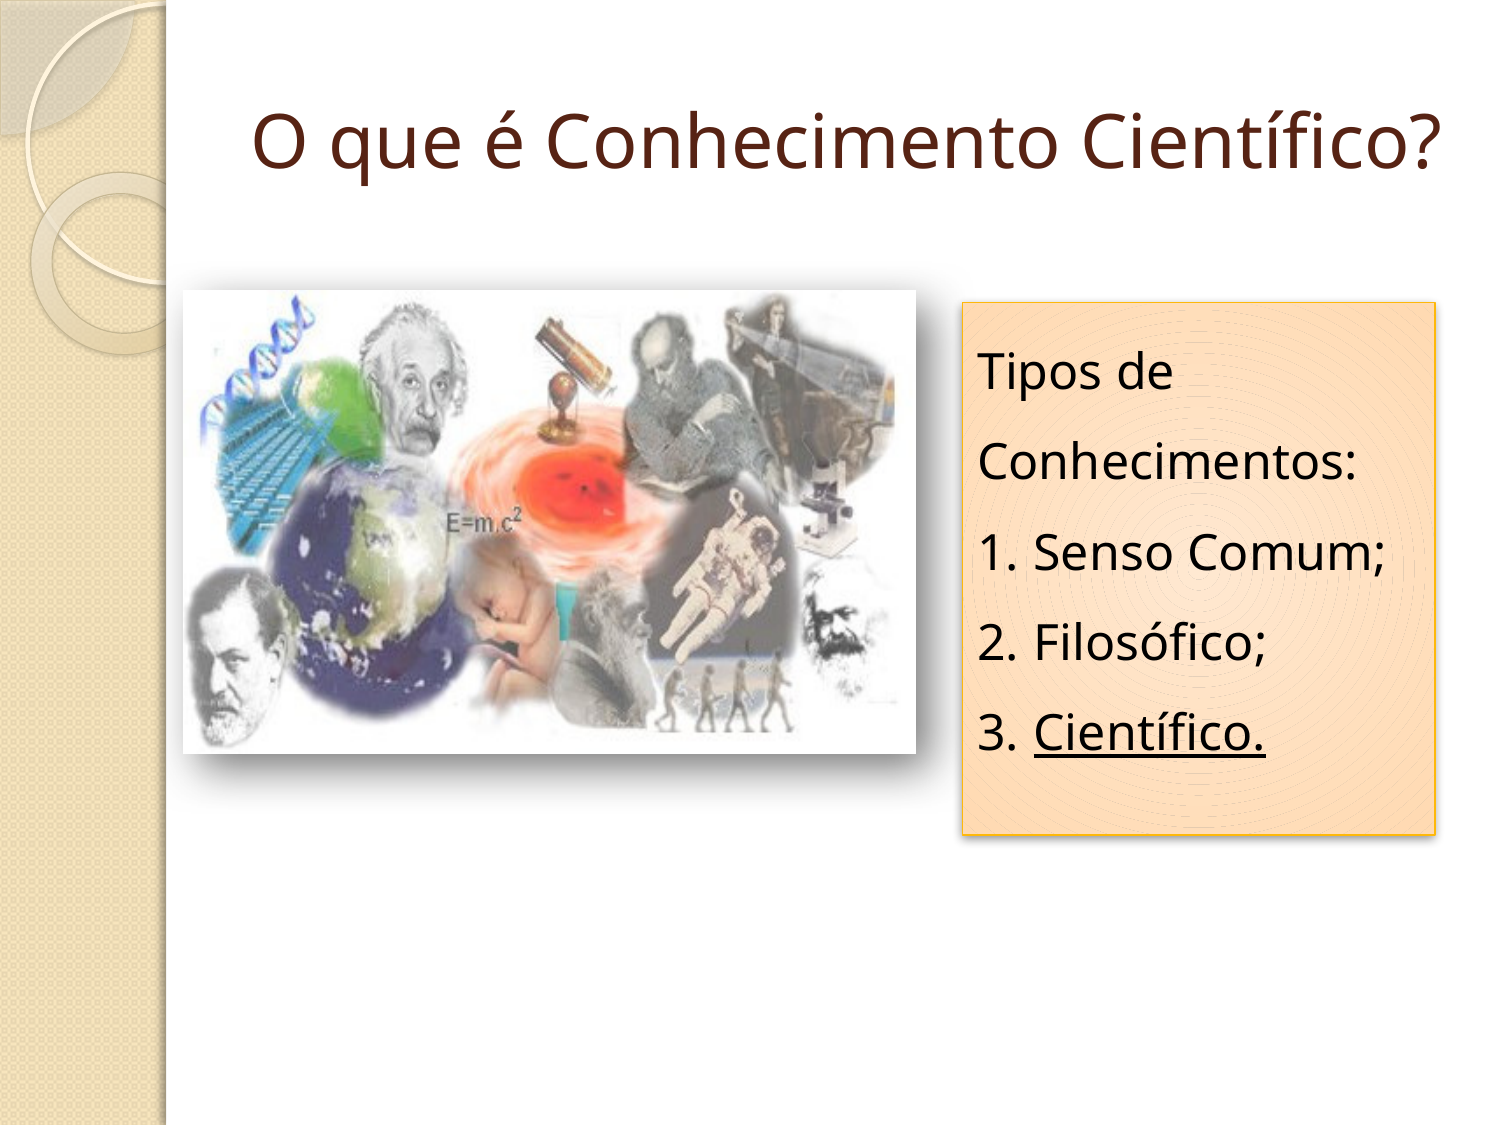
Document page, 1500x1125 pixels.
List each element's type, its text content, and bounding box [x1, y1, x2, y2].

title O que é Conhecimento Científico? [235, 45, 1466, 233]
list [182, 290, 916, 754]
text_box Tipos de Conhecimentos: Senso Comum; Filosófico; Científico. [962, 302, 1436, 836]
